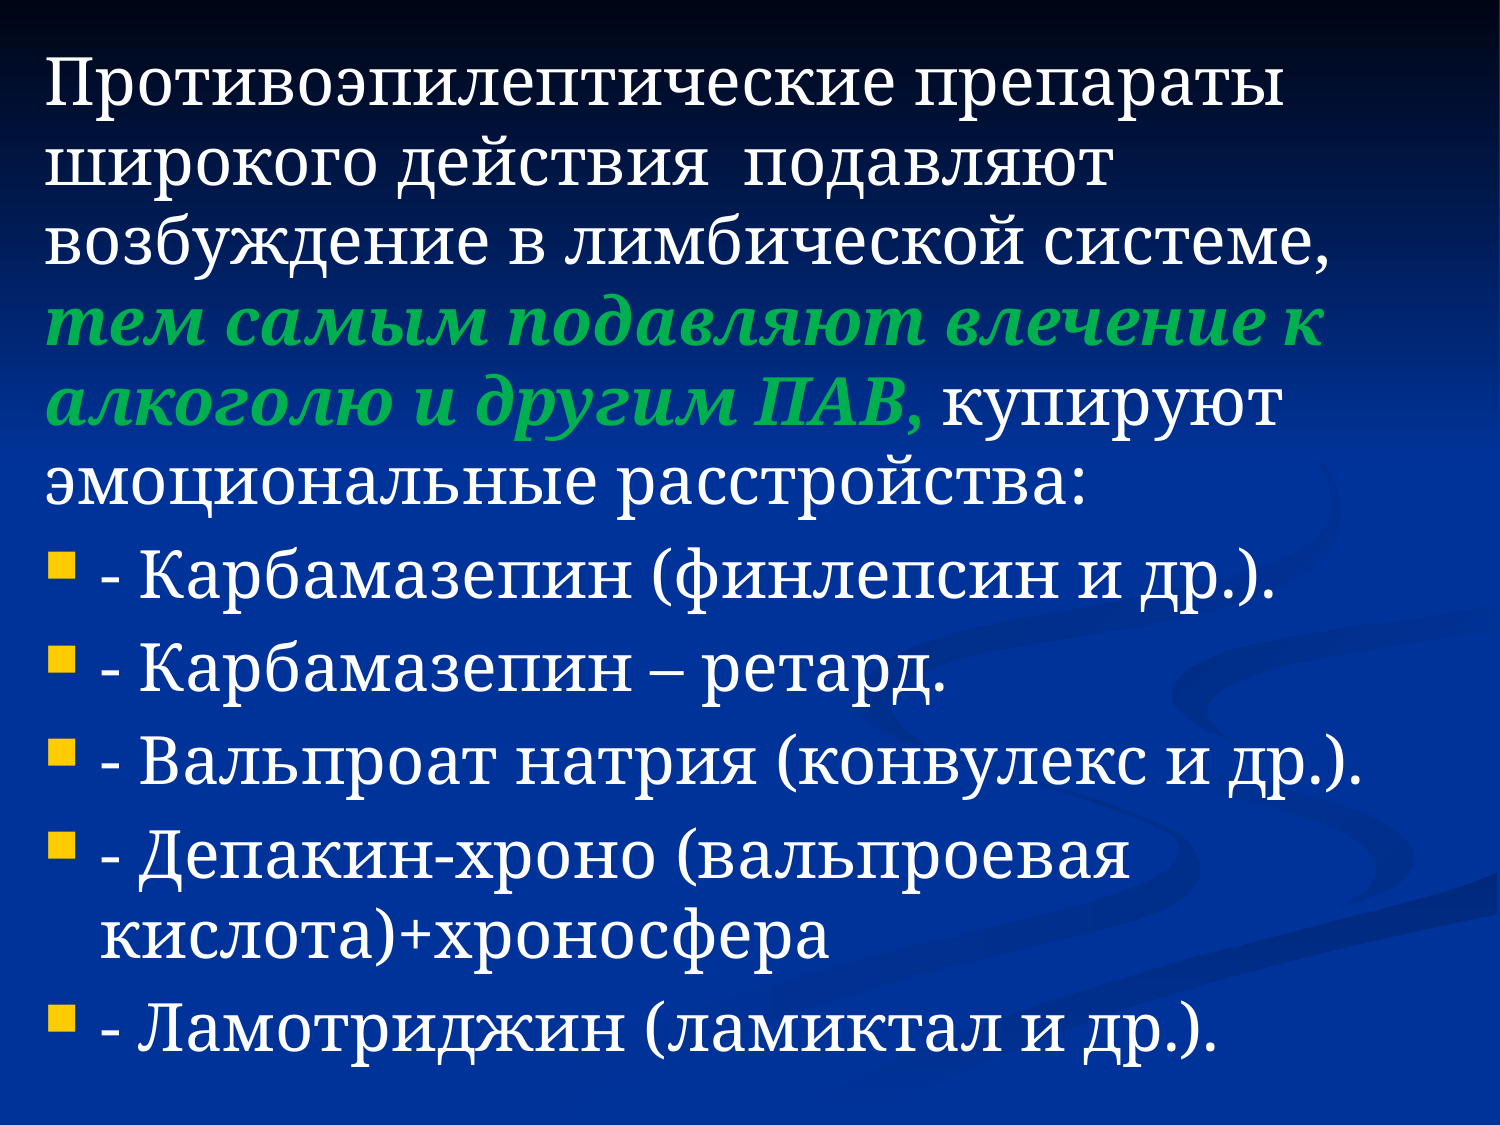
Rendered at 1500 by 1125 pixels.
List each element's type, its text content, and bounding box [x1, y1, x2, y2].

list Противоэпилептические препараты широкого действия подавляют возбуждение в лимбической системе, тем самым подавляют влечение к алкоголю и другим ПАВ, купируют эмоциональные расстройства: - Карбамазепин (финлепсин и др.). - Карбамазепин – ретард. - Вальпроат натрия (конвулекс и др.). - Депакин-хроно (вальпроевая кислота)+хроносфера - Ламотриджин (ламиктал и др.). [29, 30, 1459, 1095]
